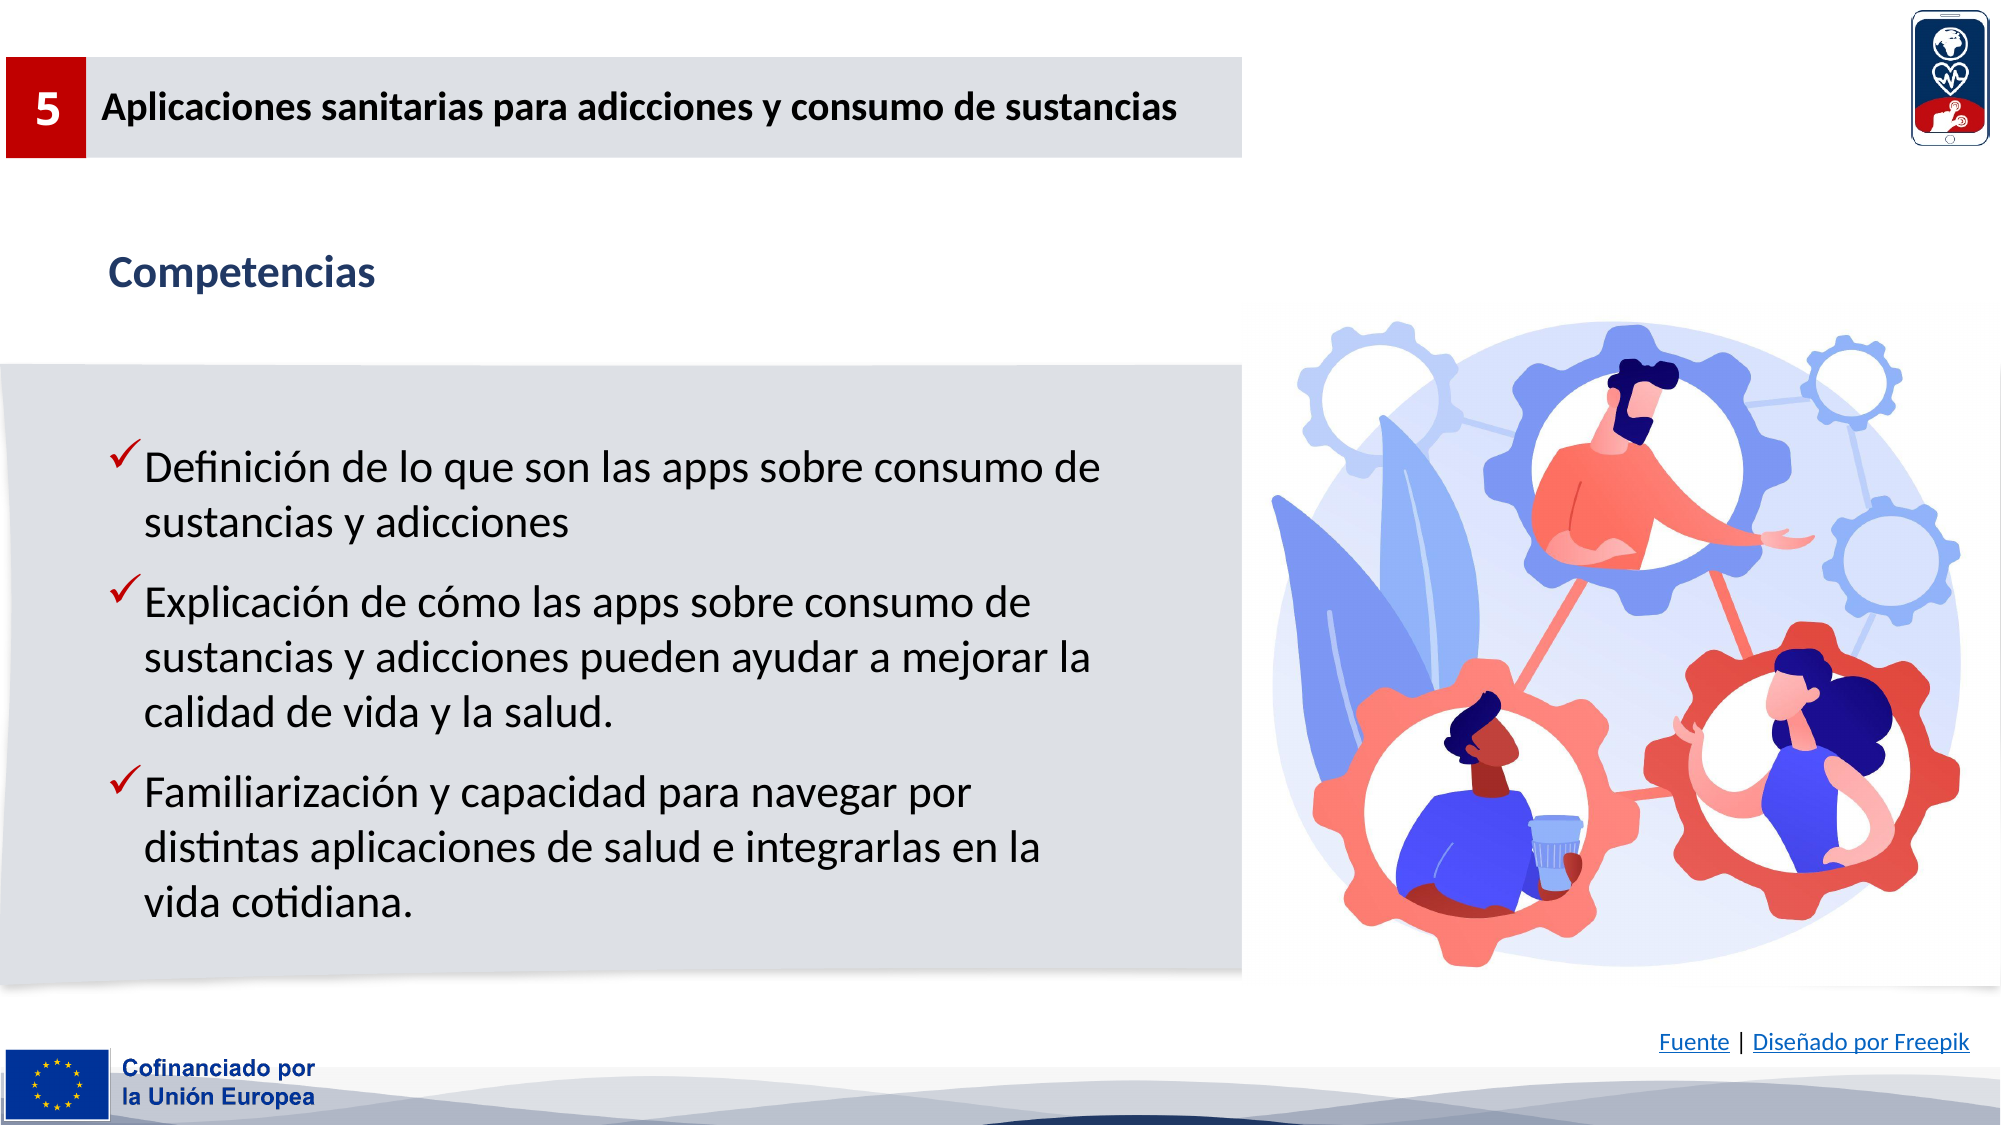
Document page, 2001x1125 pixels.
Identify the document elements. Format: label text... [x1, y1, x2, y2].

list Definición de lo que son las apps sobre consumo de sustancias y adicciones Explicación de cómo las apps sobre consumo de sustancias y adicciones pueden ayudar a mejorar la calidad de vida y la salud. Familiarización y capacidad para navegar por distintas aplicaciones de salud e integrarlas en la vida cotidiana. [91, 429, 1128, 986]
text_box Aplicaciones sanitarias para adicciones y consumo de sustancias [86, 57, 1242, 158]
text_box 5 [20, 71, 89, 142]
picture [0, 1044, 2001, 1125]
text_box [5, 56, 87, 159]
title Competencias [93, 221, 1819, 324]
picture [1241, 302, 2000, 986]
picture [1911, 10, 1990, 146]
text_box Fuente | Diseñado por Freepik [1589, 1017, 1986, 1063]
